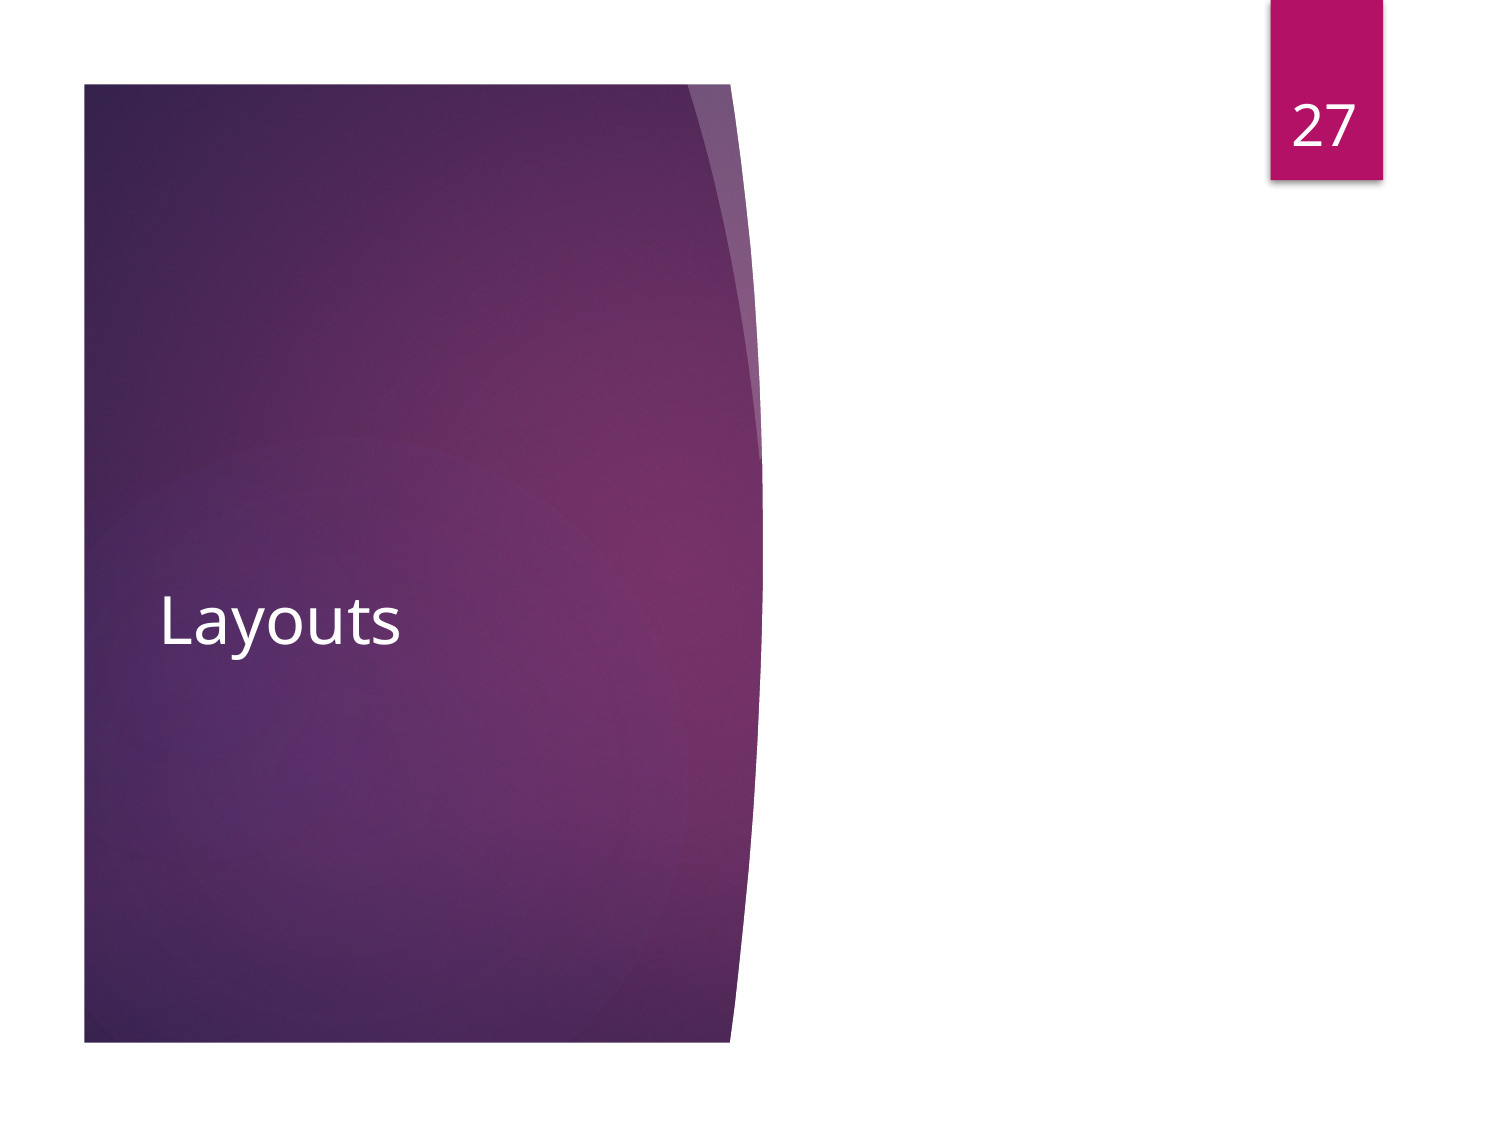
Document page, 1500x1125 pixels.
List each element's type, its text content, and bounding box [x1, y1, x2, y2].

title Layouts [143, 370, 651, 866]
slide_number 27 [1259, 48, 1390, 175]
